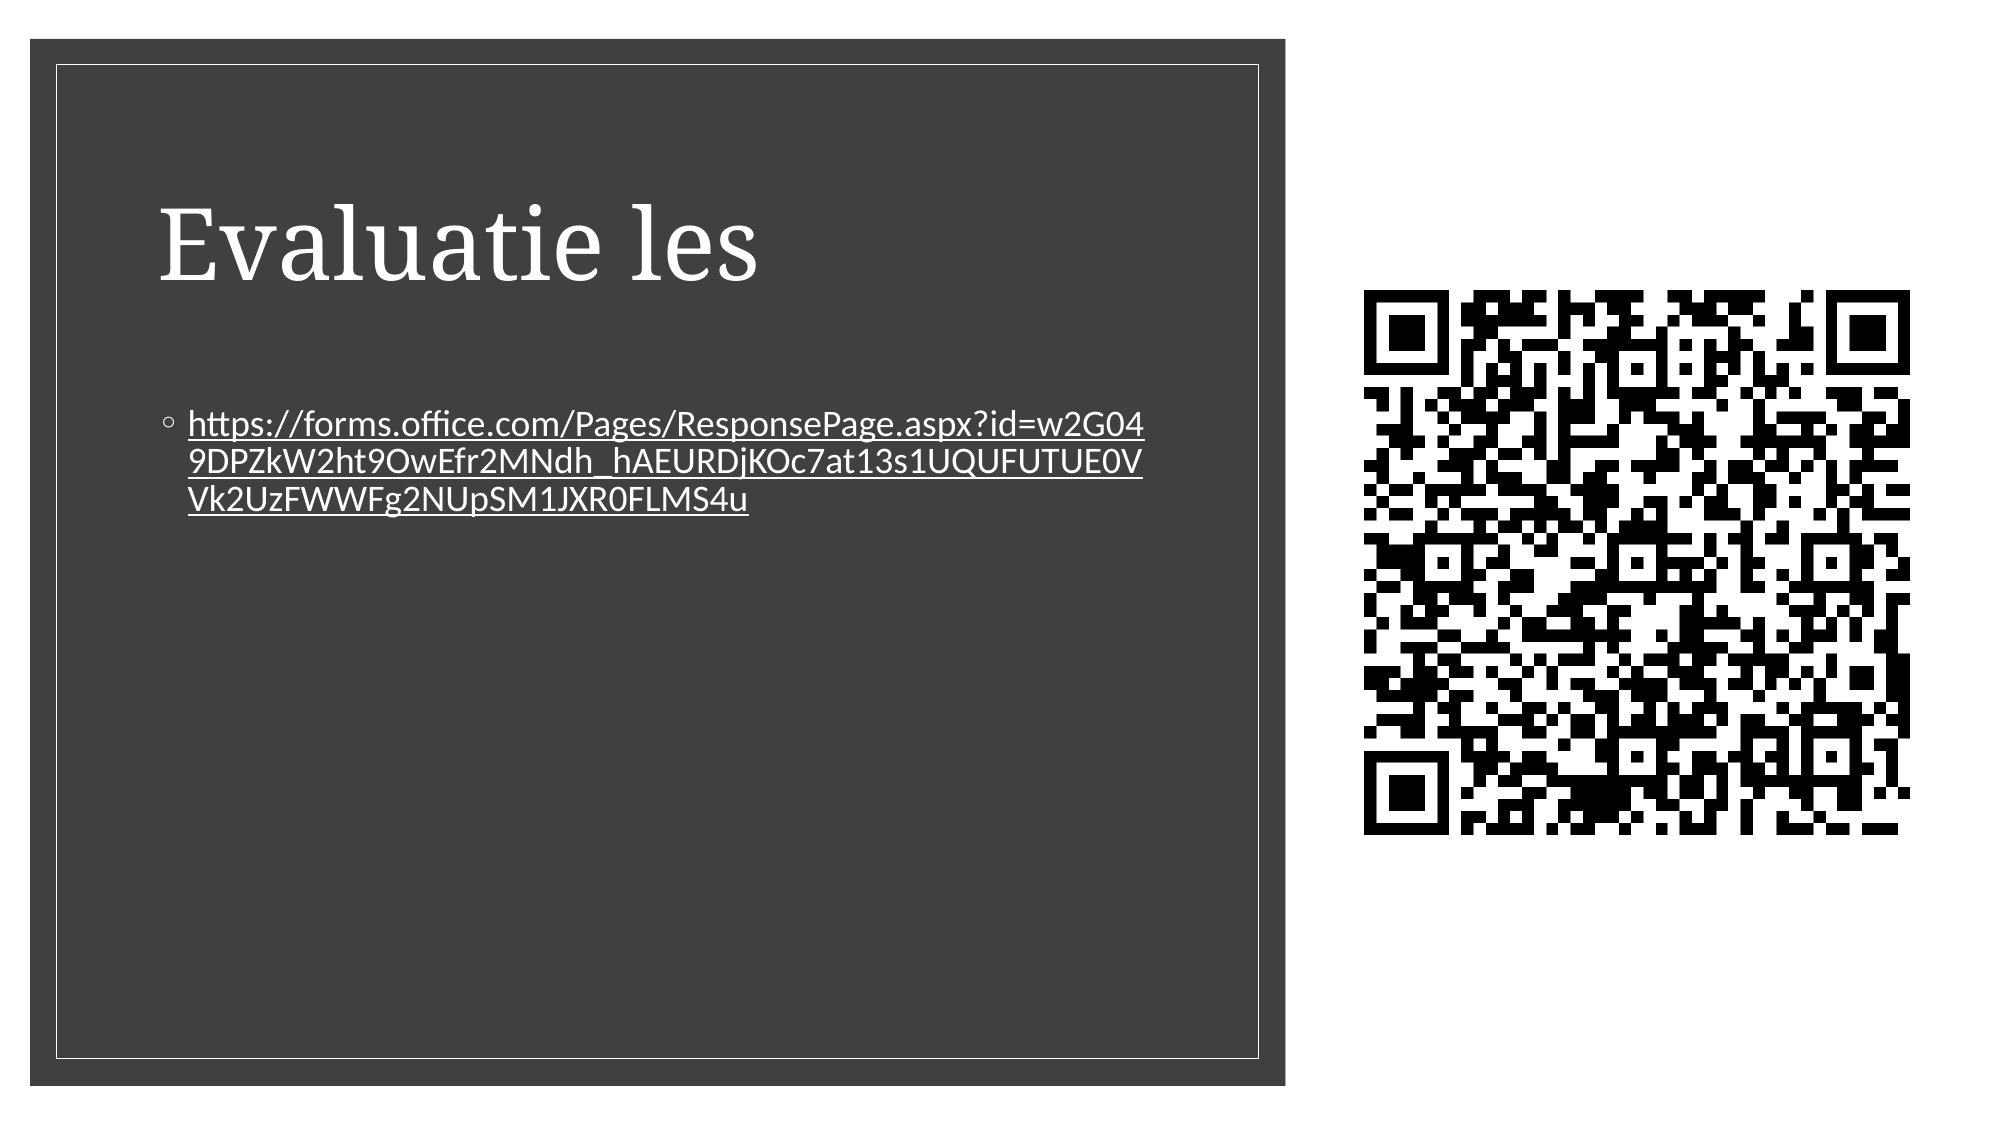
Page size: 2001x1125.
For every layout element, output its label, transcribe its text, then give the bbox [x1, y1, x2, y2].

text_box [29, 38, 1285, 1087]
text_box [55, 64, 1260, 1059]
picture [1364, 290, 1910, 836]
list https://forms.office.com/Pages/ResponsePage.aspx?id=w2G049DPZkW2ht9OwEfr2MNdh_hAEURDjKOc7at13s1UQUFUTUE0VVk2UzFWWFg2NUpSM1JXR0FLMS4u [142, 391, 1173, 990]
text_box [0, 0, 1285, 1125]
title Evaluatie les [142, 105, 1173, 391]
text_box [1285, 0, 2000, 1125]
